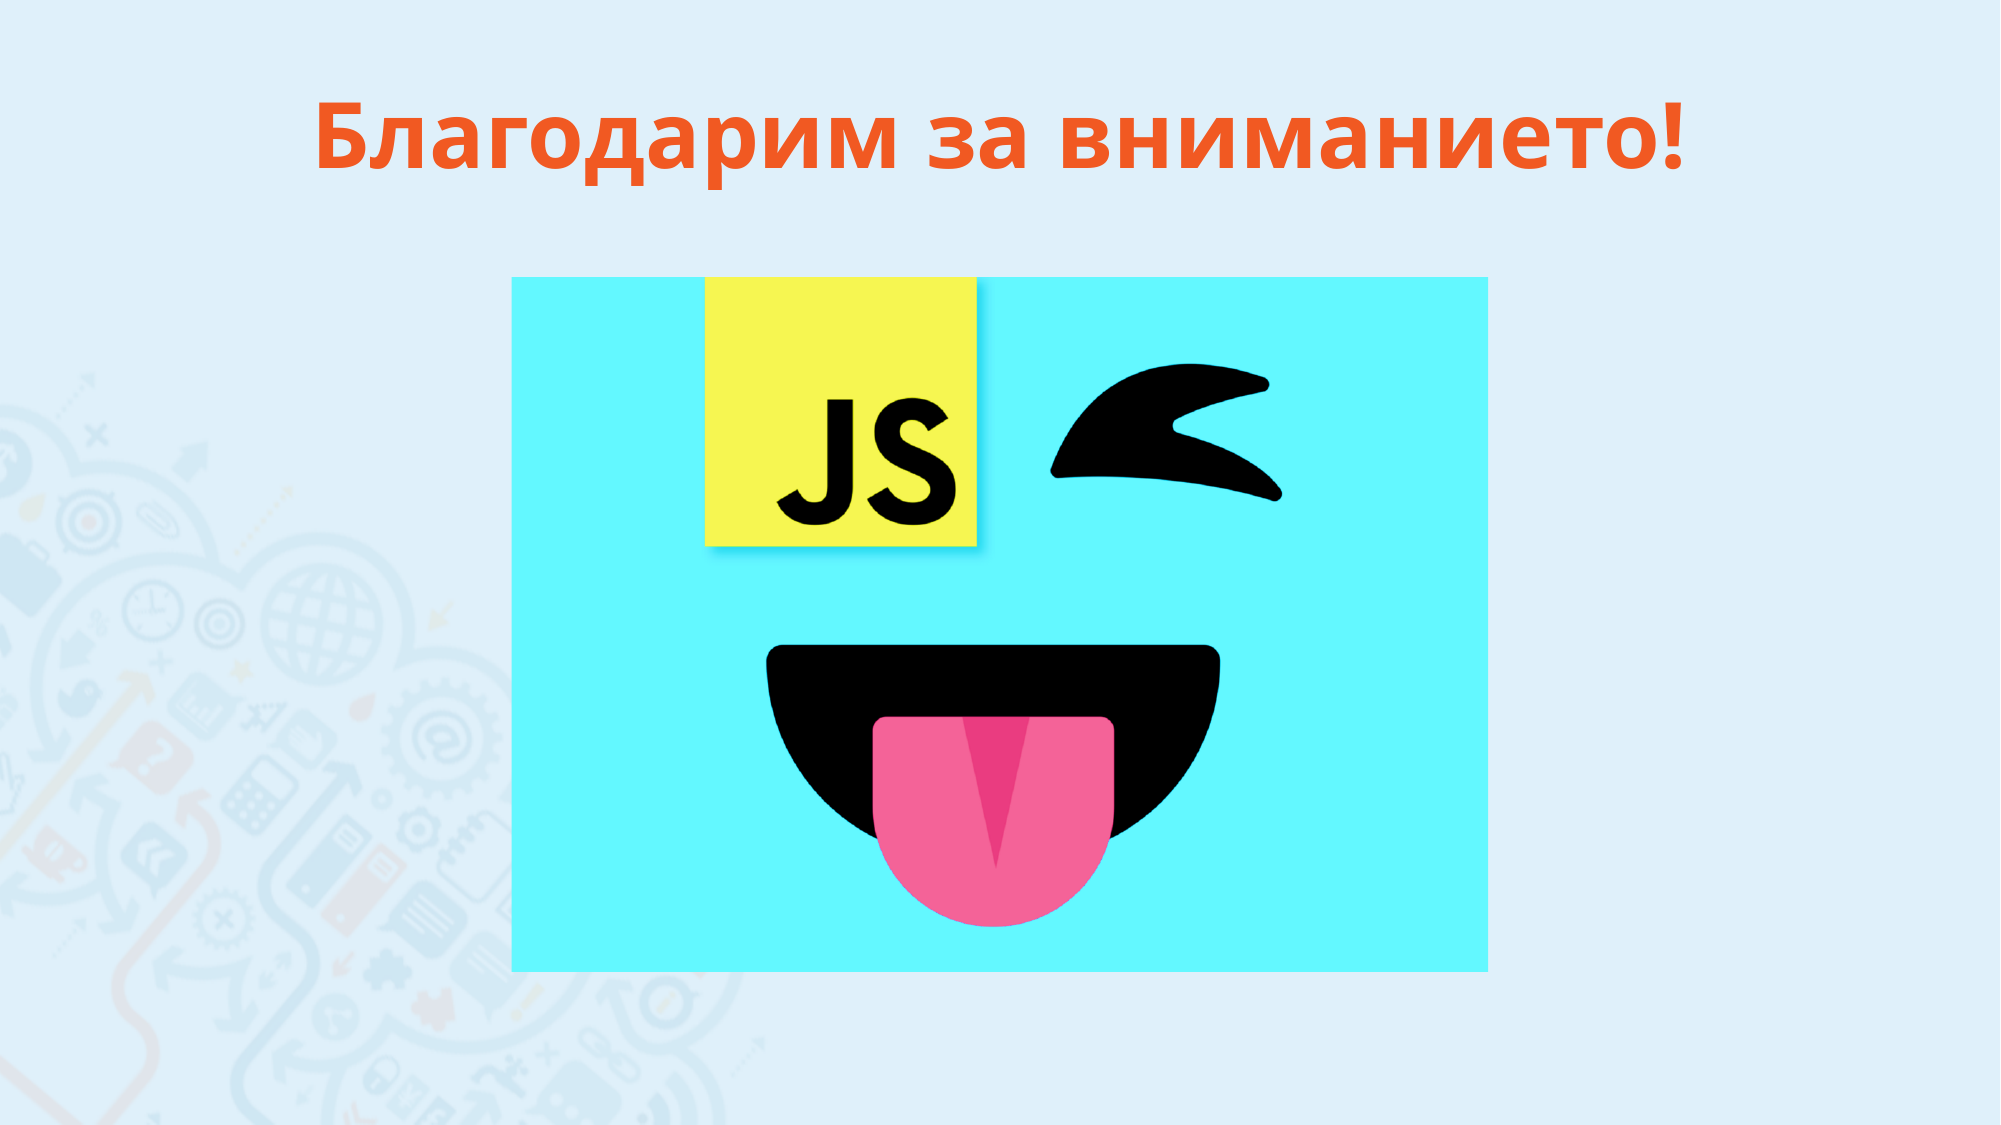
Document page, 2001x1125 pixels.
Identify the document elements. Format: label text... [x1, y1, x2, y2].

title Благодарим за вниманието! [137, 30, 1863, 248]
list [511, 277, 1489, 972]
picture [0, 0, 2001, 1125]
